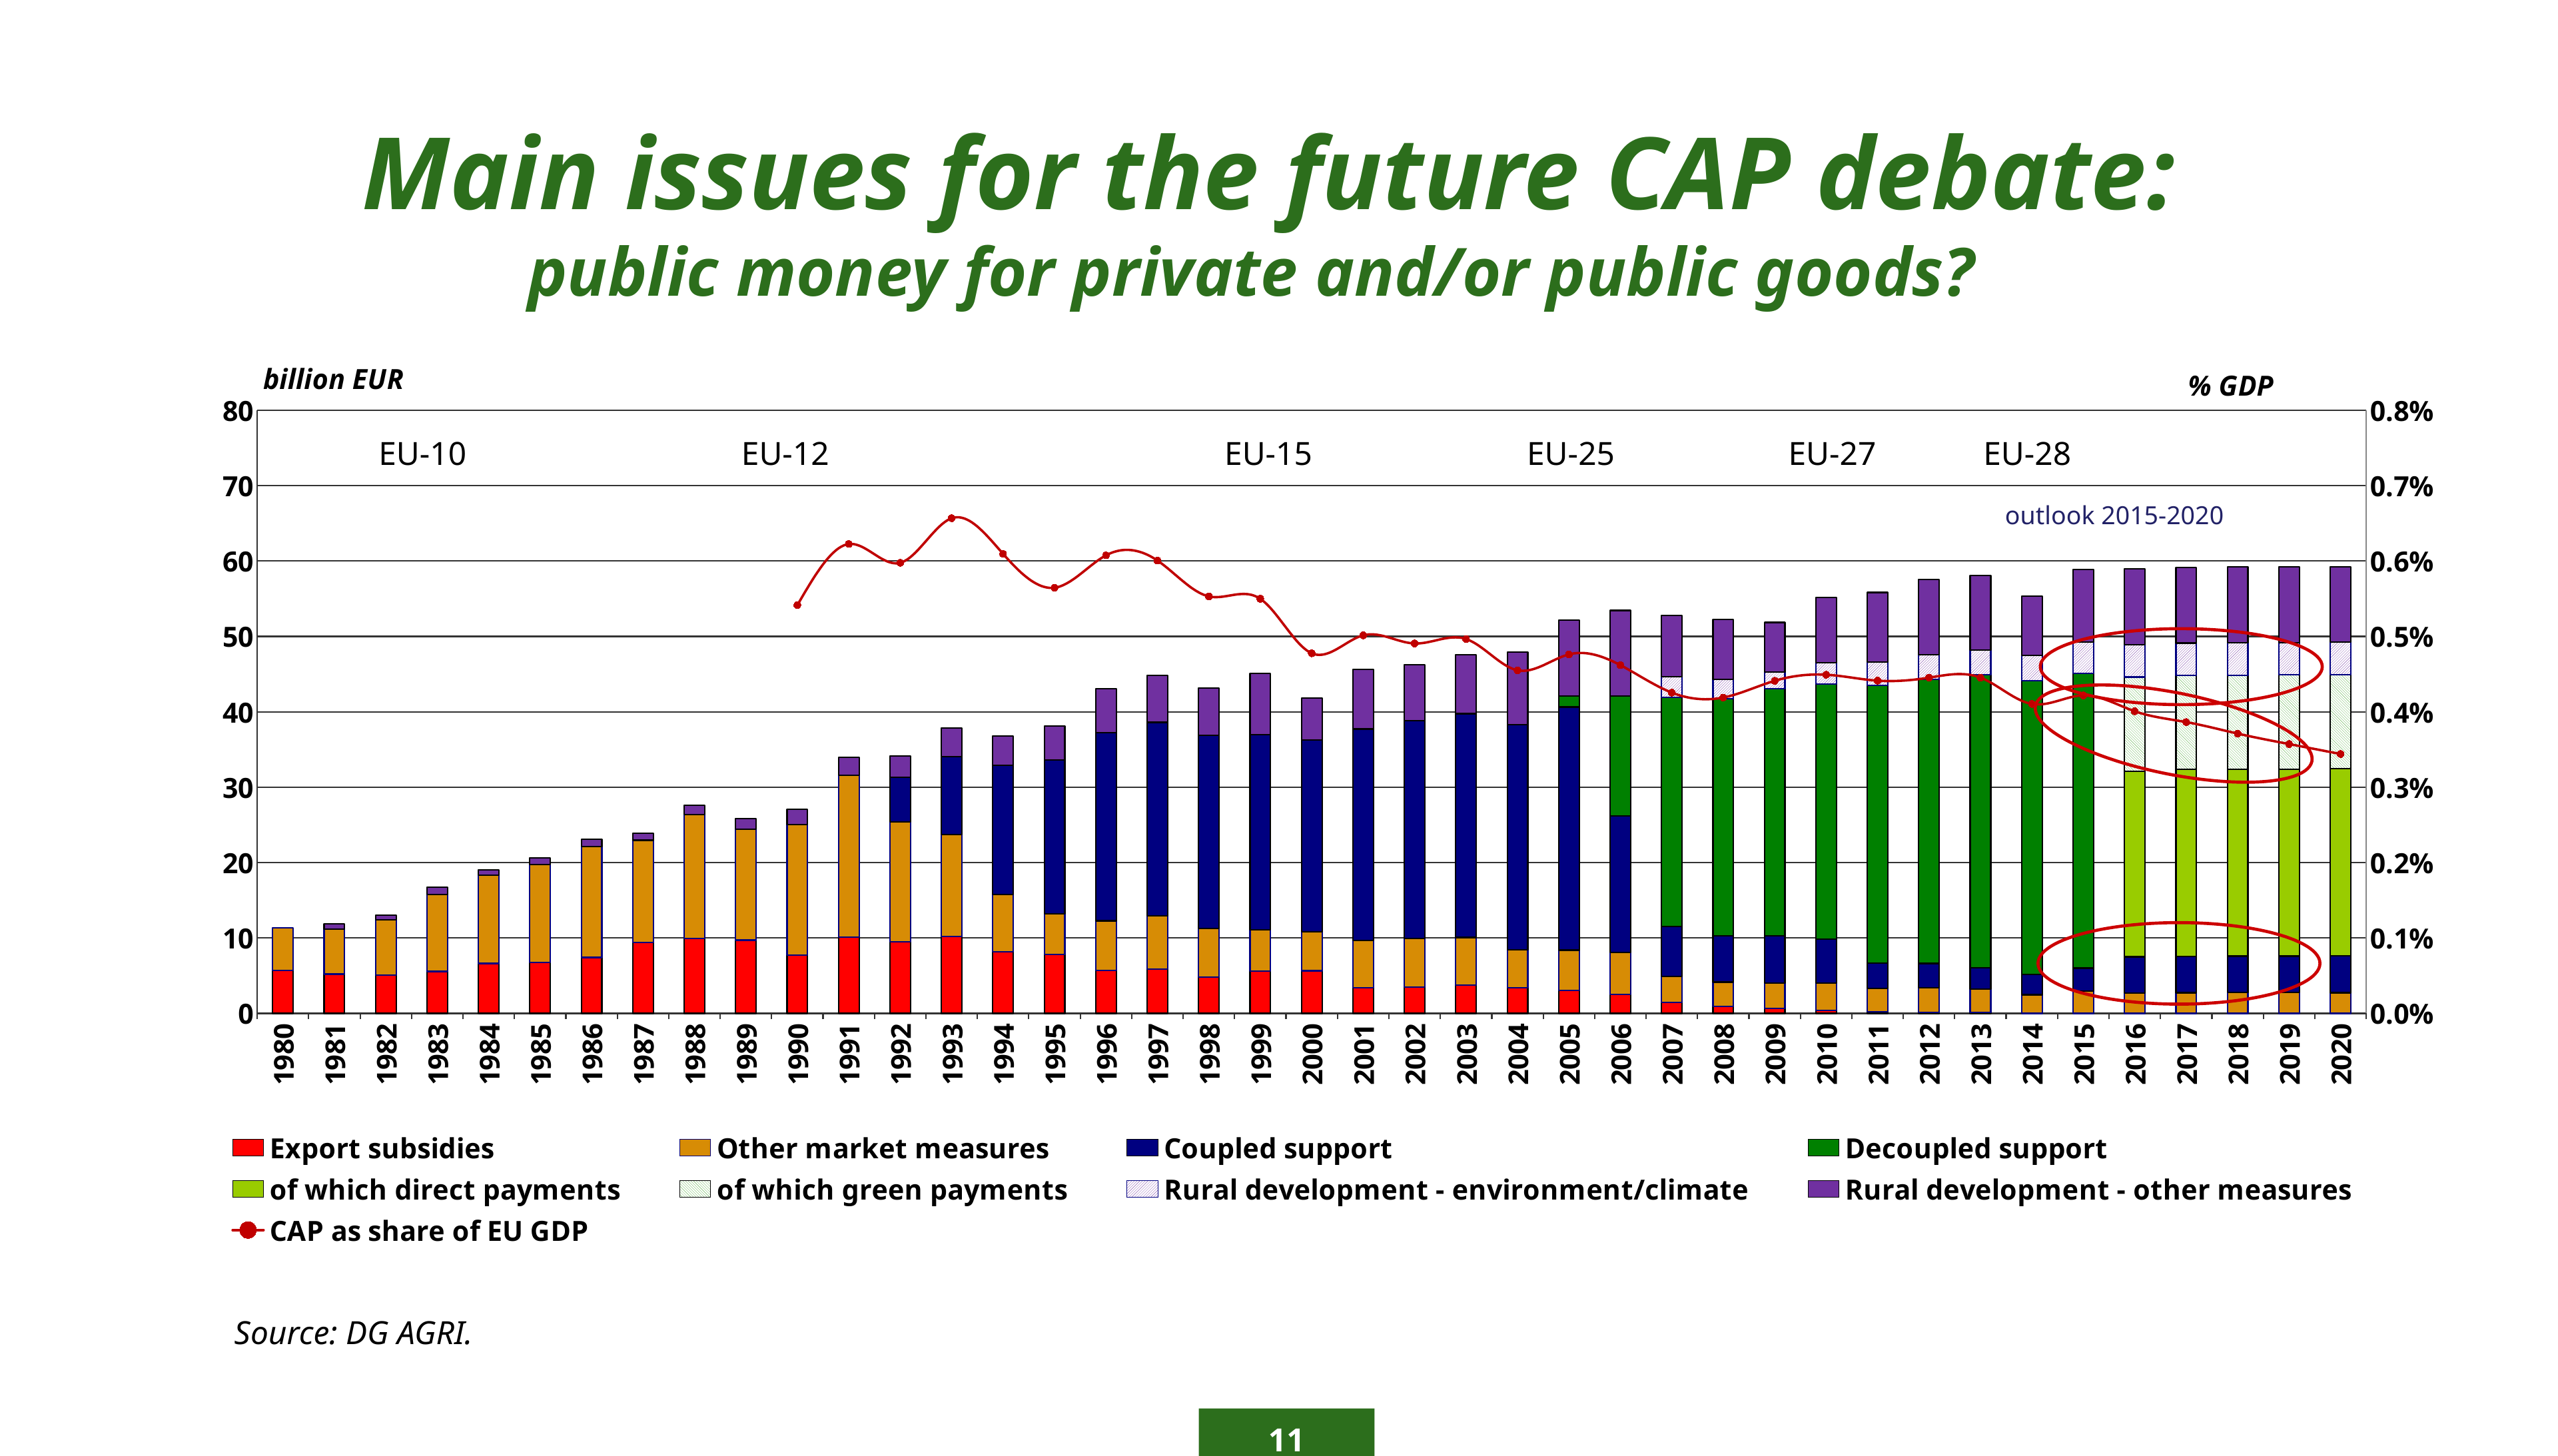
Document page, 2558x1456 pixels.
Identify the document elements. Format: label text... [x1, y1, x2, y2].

slide_number 11 [1198, 1408, 1375, 1456]
title Main issues for the future CAP debate: public money for private and/or public goods? [67, 98, 2469, 322]
text_box Source: DG AGRI. [211, 1308, 1612, 1362]
chart [177, 350, 2434, 1301]
